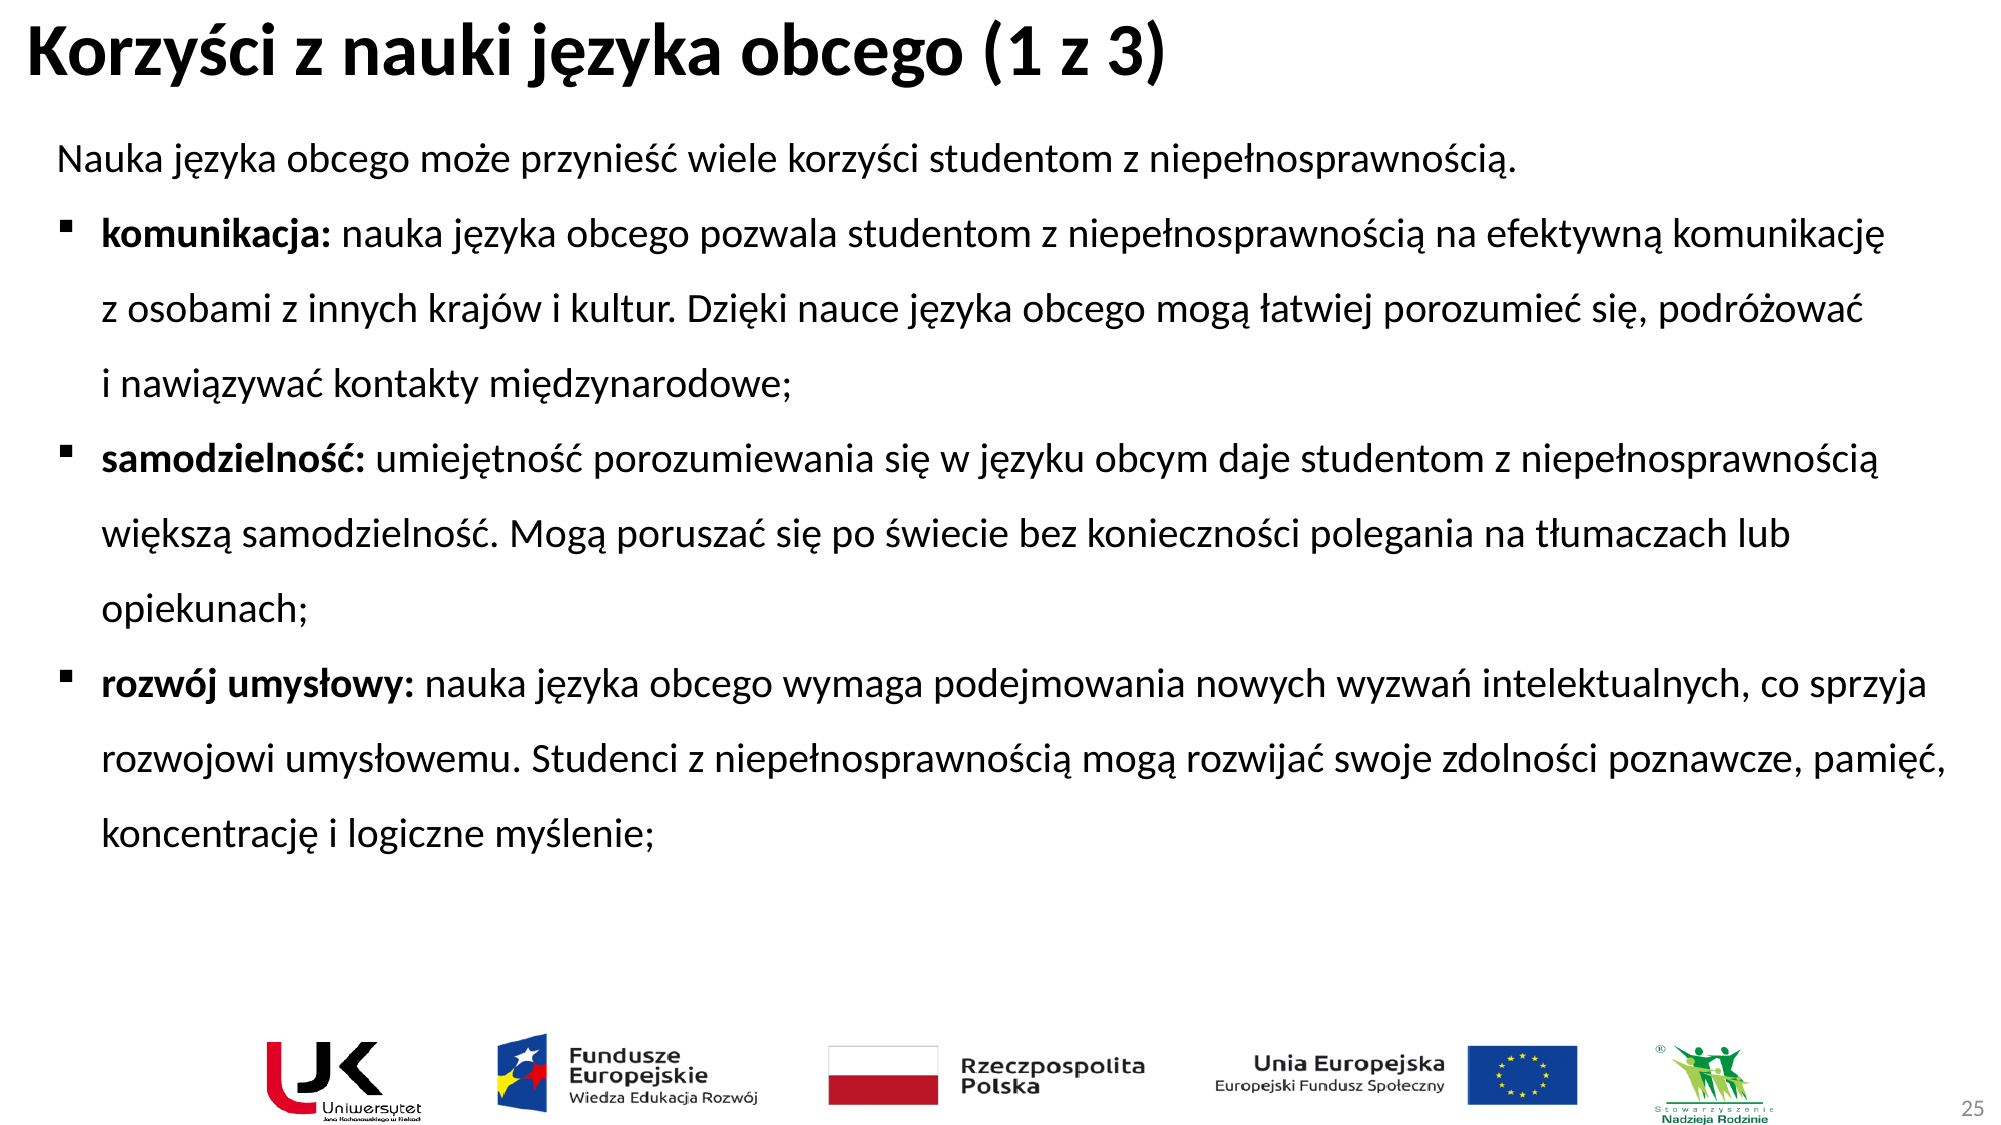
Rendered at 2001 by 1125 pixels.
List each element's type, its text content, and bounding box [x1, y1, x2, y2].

slide_number 25 [1832, 1089, 2000, 1125]
title Korzyści z nauki języka obcego (1 z 3) [27, 0, 1551, 105]
picture [1655, 1044, 1774, 1125]
picture [463, 1004, 1613, 1125]
picture [266, 1042, 421, 1122]
text_box Nauka języka obcego może przynieść wiele korzyści studentom z niepełnosprawnością. komunikacja: nauka języka obcego pozwala studentom z niepełnosprawnością na efektywną komunikację z osobami z innych krajów i kultur. Dzięki nauce języka obcego mogą łatwiej porozumieć się, podróżować i nawiązywać kontakty międzynarodowe; samodzielność: umiejętność porozumiewania się w języku obcym daje studentom z niepełnosprawnością większą samodzielność. Mogą poruszać się po świecie bez konieczności polegania na tłumaczach lub opiekunach; rozwój umysłowy: nauka języka obcego wymaga podejmowania nowych wyzwań intelektualnych, co sprzyja rozwojowi umysłowemu. Studenci z niepełnosprawnością mogą rozwijać swoje zdolności poznawcze, pamięć, koncentrację i logiczne myślenie; [27, 106, 1954, 858]
